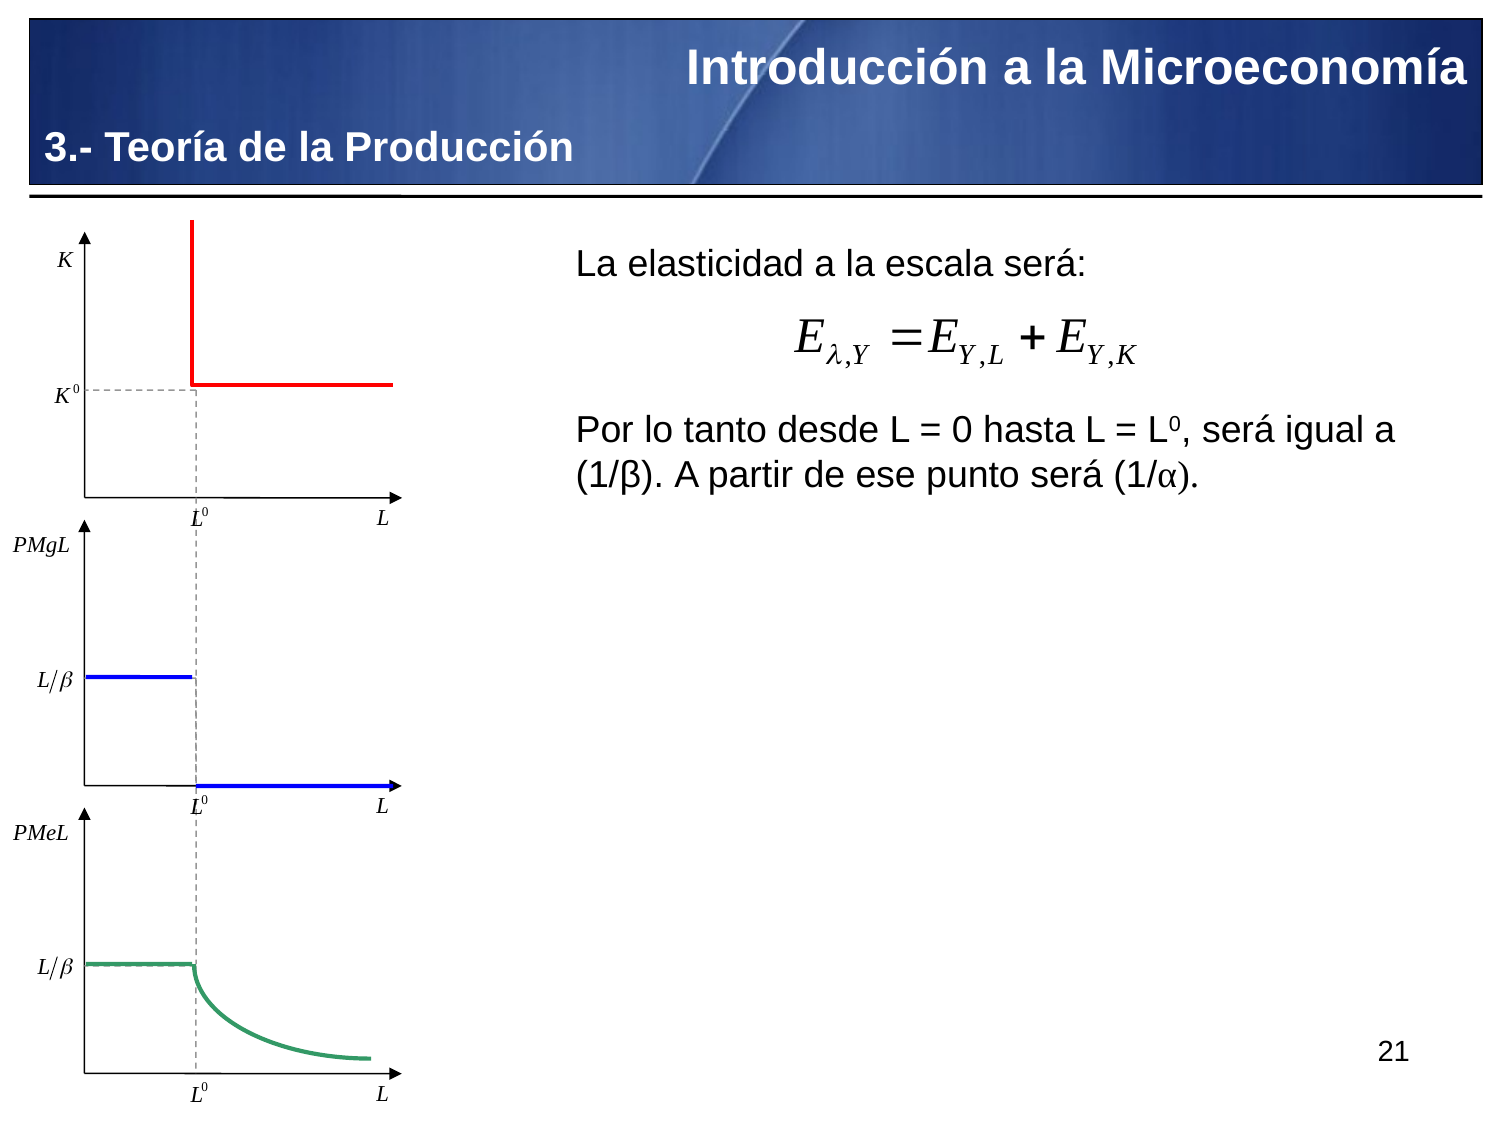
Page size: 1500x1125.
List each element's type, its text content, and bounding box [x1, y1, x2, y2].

text_box Por lo tanto desde L = 0 hasta L = L0, será igual a (1/β). A partir de ese punto será (1/α). [560, 397, 1471, 503]
text_box La elasticidad a la escala será: [560, 231, 1376, 292]
text_box [29, 19, 1483, 185]
text_box 3.- Teoría de la Producción [29, 112, 632, 178]
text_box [8, 219, 403, 1107]
text_box Introducción a la Microeconomía [608, 26, 1483, 102]
slide_number 21 [1074, 1024, 1426, 1103]
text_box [785, 302, 1148, 382]
